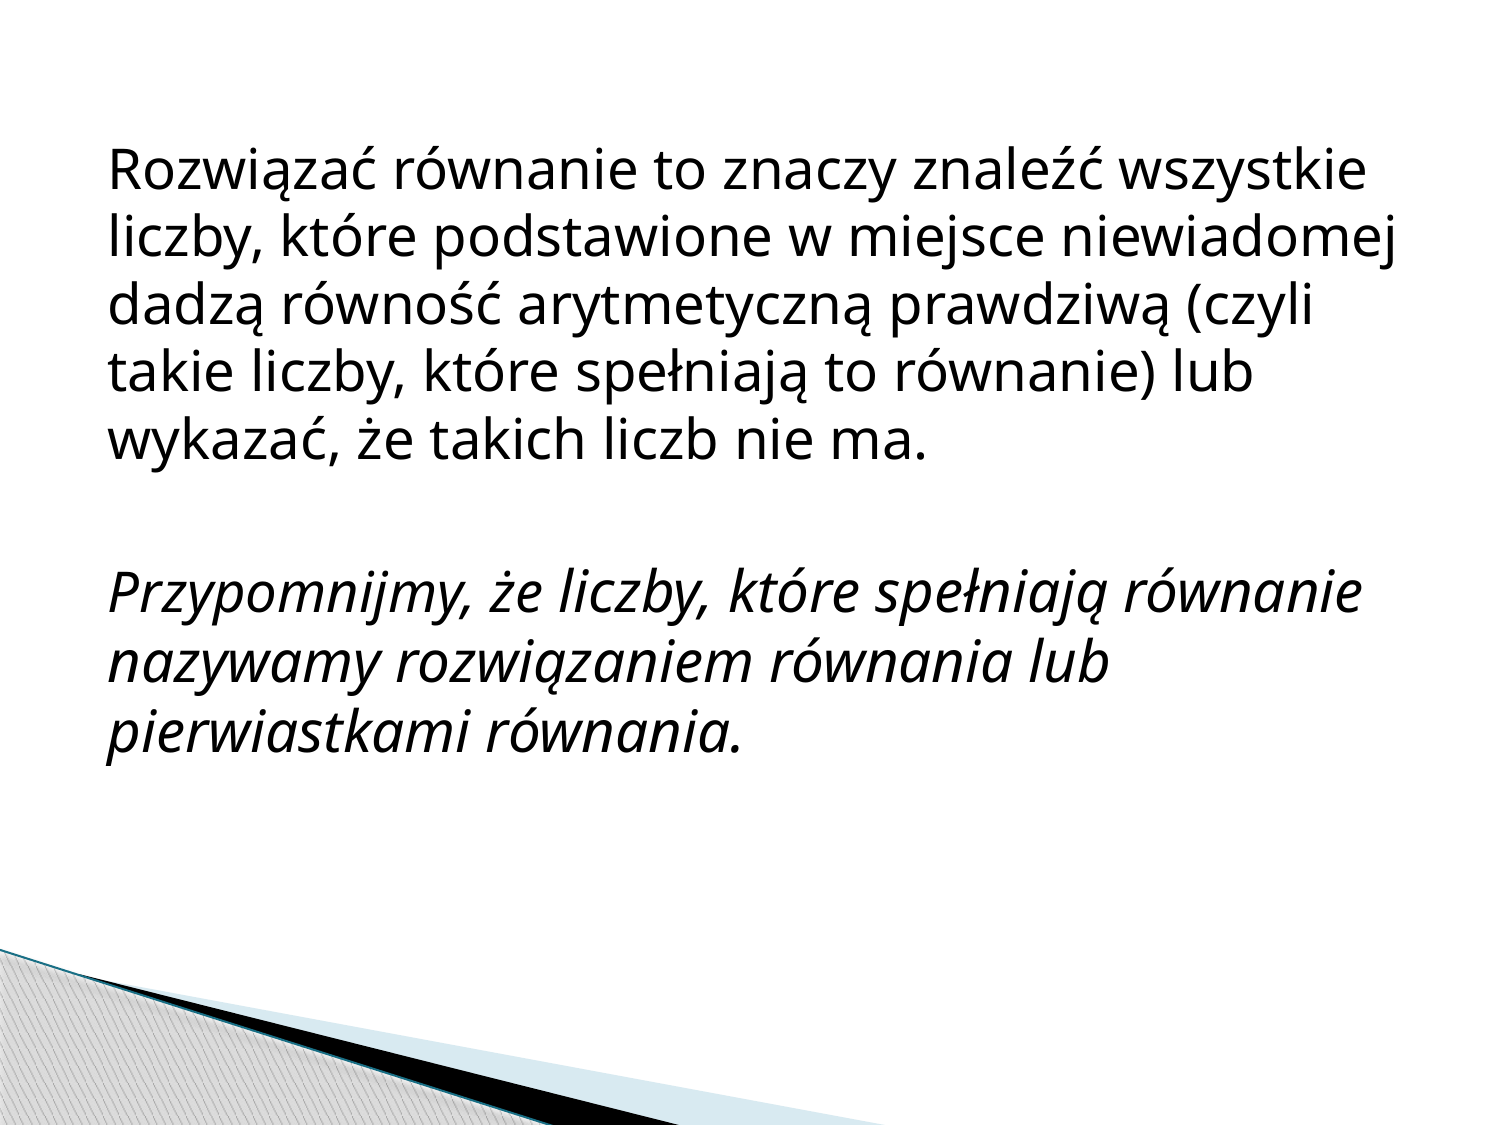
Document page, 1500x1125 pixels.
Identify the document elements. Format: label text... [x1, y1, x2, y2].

list Rozwiązać równanie to znaczy znaleźć wszystkie liczby, które podstawione w miejsce niewiadomej dadzą równość arytmetyczną prawdziwą (czyli takie liczby, które spełniają to równanie) lub wykazać, że takich liczb nie ma. Przypomnijmy, że liczby, które spełniają równanie nazywamy rozwiązaniem równania lub pierwiastkami równania. [75, 125, 1425, 986]
